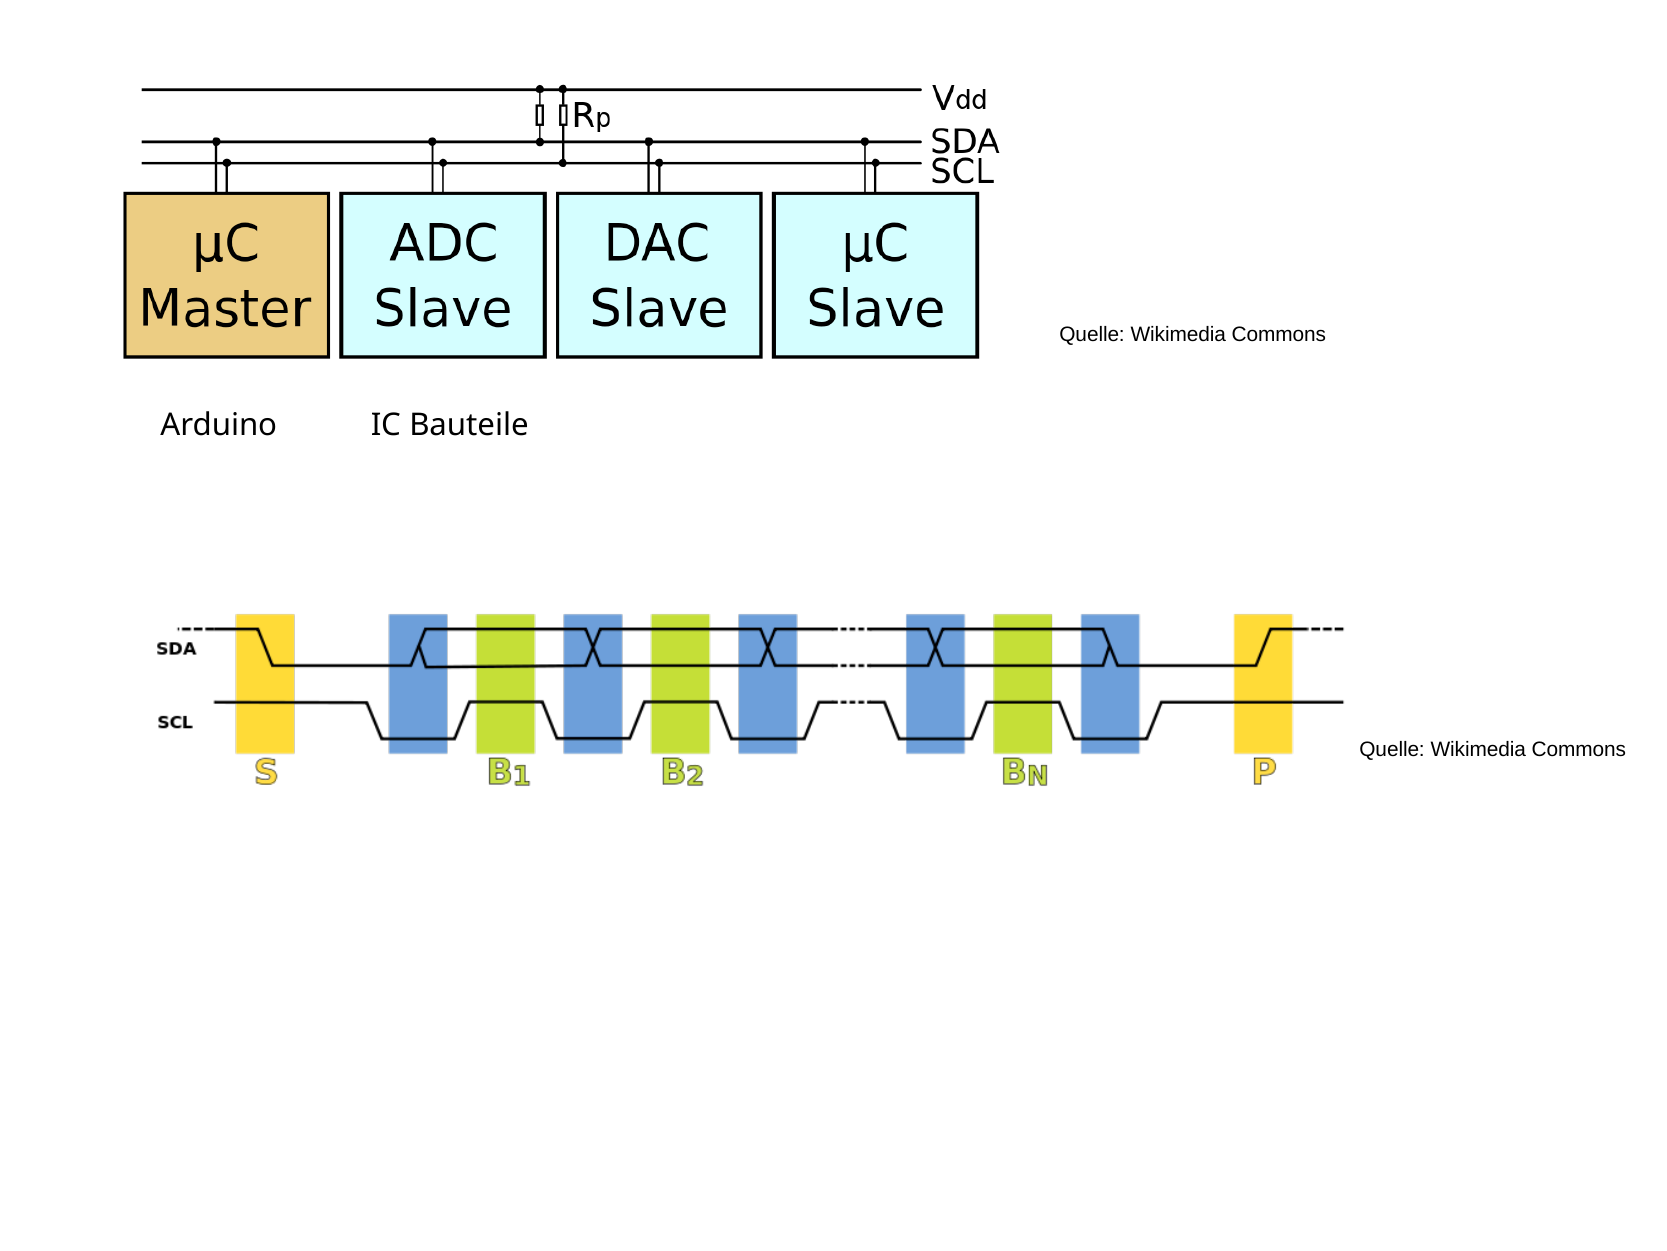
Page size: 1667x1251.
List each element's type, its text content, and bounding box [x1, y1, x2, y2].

text_box Quelle: Wikimedia Commons [1018, 314, 1367, 352]
picture [139, 596, 1363, 802]
text_box Arduino [154, 398, 296, 448]
picture [107, 74, 1006, 392]
text_box Quelle: Wikimedia Commons [1371, 729, 1667, 767]
text_box IC Bauteile [364, 398, 638, 448]
